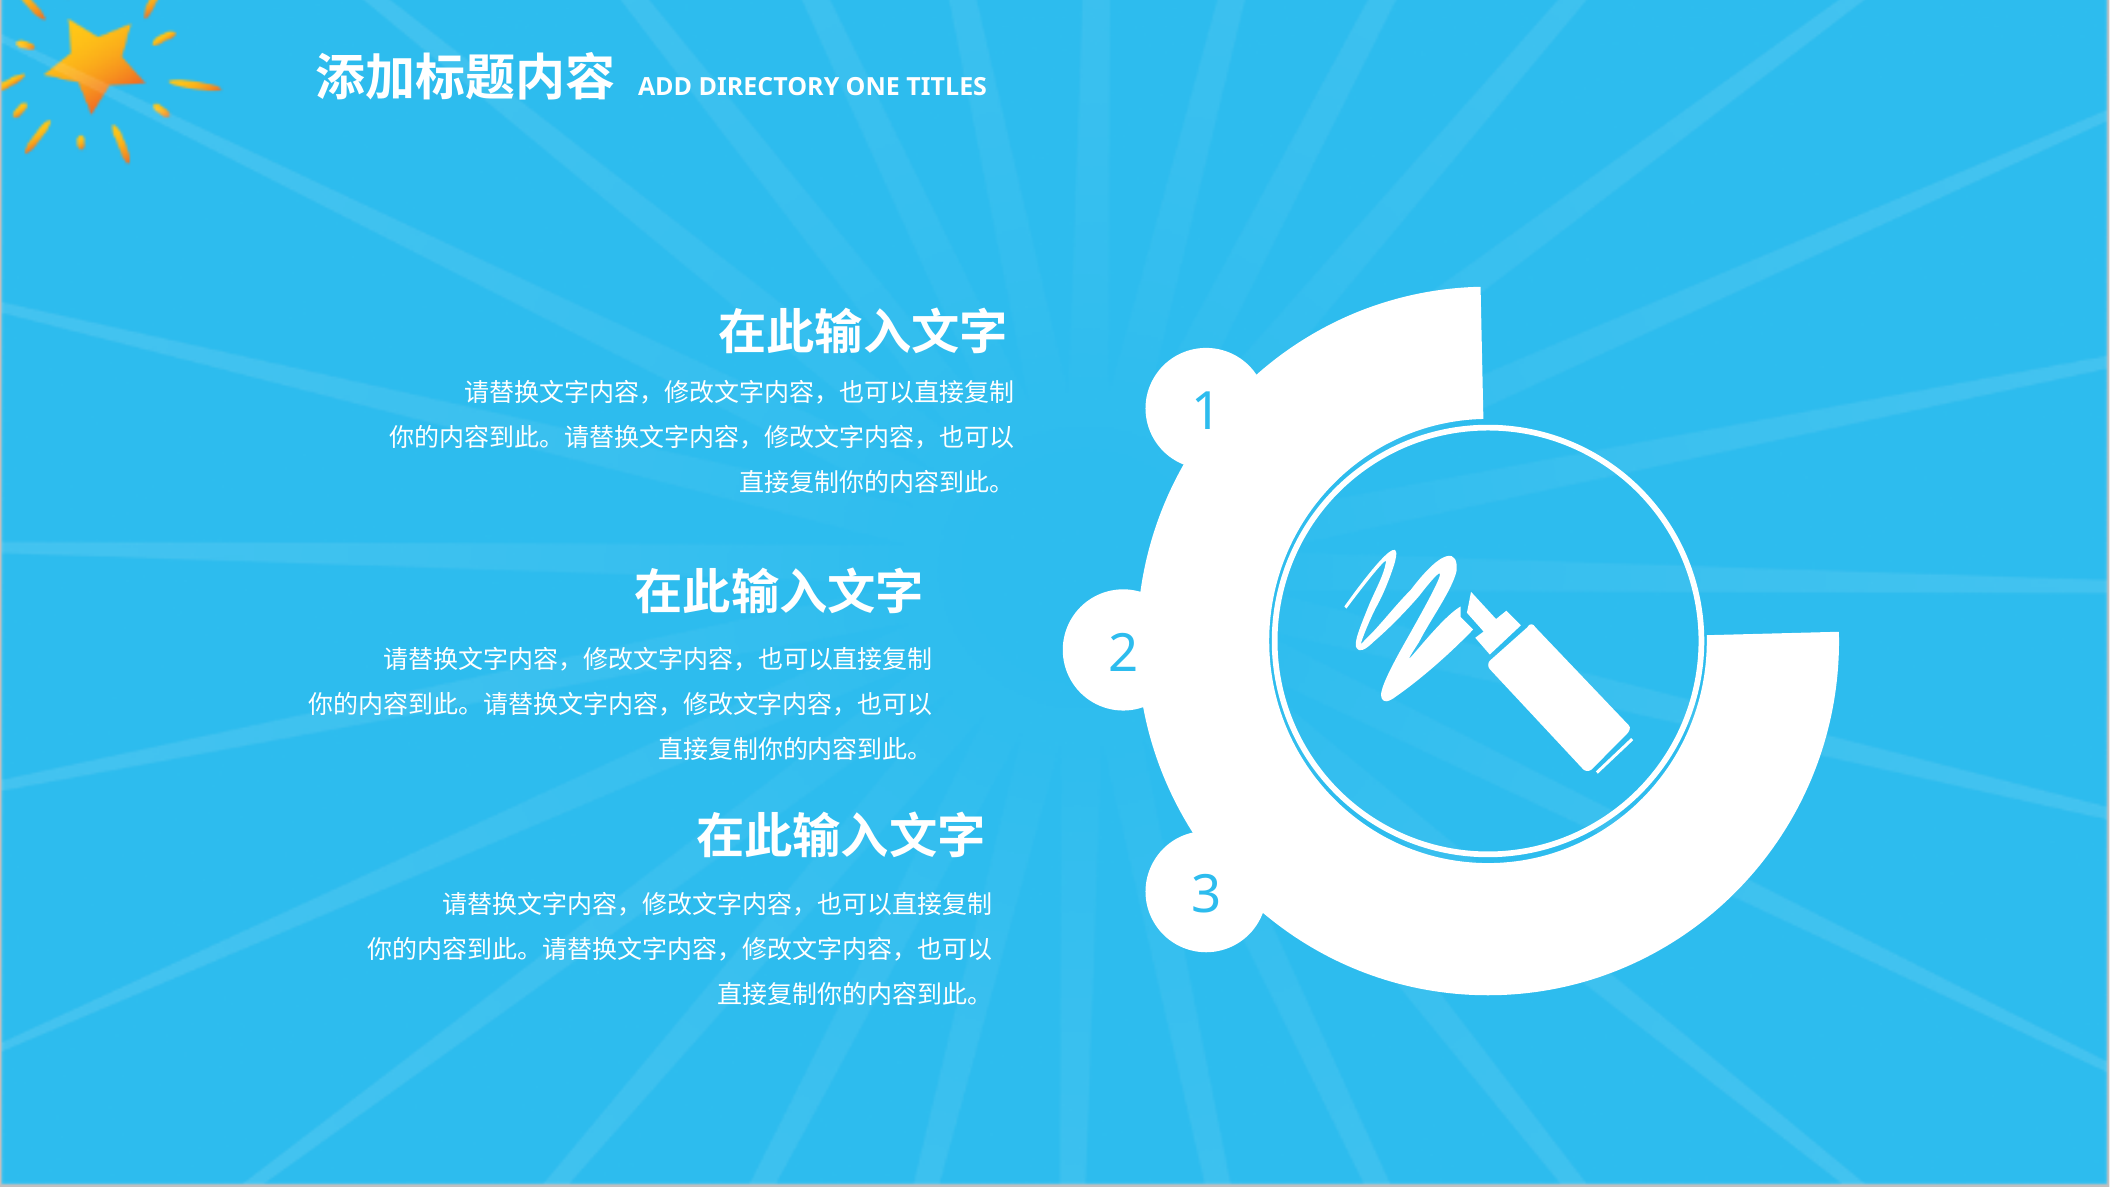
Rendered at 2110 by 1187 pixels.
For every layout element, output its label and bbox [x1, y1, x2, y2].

text_box [280, 286, 1839, 1018]
picture [0, 0, 2110, 1187]
